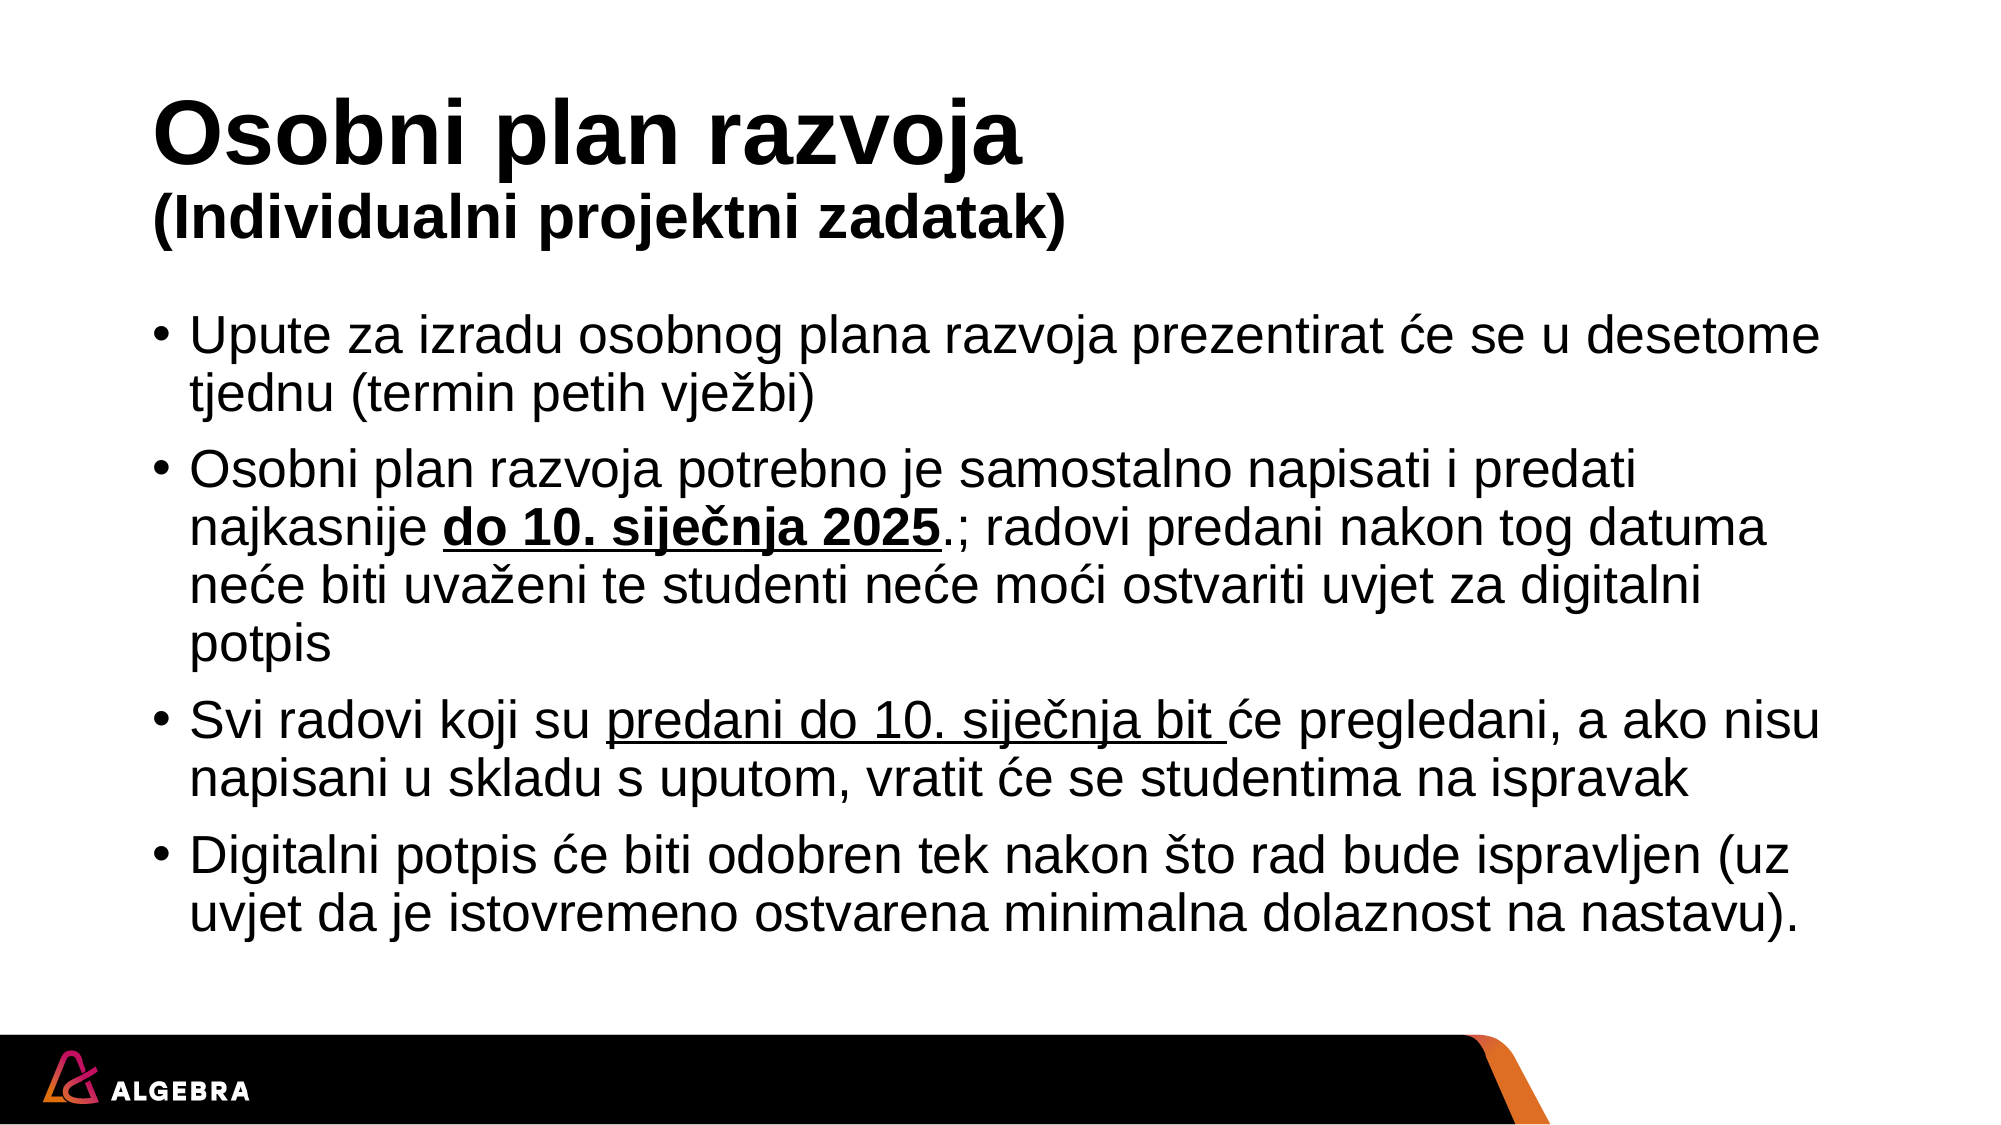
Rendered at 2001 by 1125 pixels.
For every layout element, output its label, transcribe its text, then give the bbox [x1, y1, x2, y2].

list Upute za izradu osobnog plana razvoja prezentirat će se u desetome tjednu (termin petih vježbi) Osobni plan razvoja potrebno je samostalno napisati i predati najkasnije do 10. siječnja 2025.; radovi predani nakon tog datuma neće biti uvaženi te studenti neće moći ostvariti uvjet za digitalni potpis Svi radovi koji su predani do 10. siječnja bit će pregledani, a ako nisu napisani u skladu s uputom, vratit će se studentima na ispravak Digitalni potpis će biti odobren tek nakon što rad bude ispravljen (uz uvjet da je istovremeno ostvarena minimalna dolaznost na nastavu). [137, 299, 1863, 1014]
picture [0, 1034, 1733, 1125]
title Osobni plan razvoja (Individualni projektni zadatak) [137, 59, 1863, 278]
